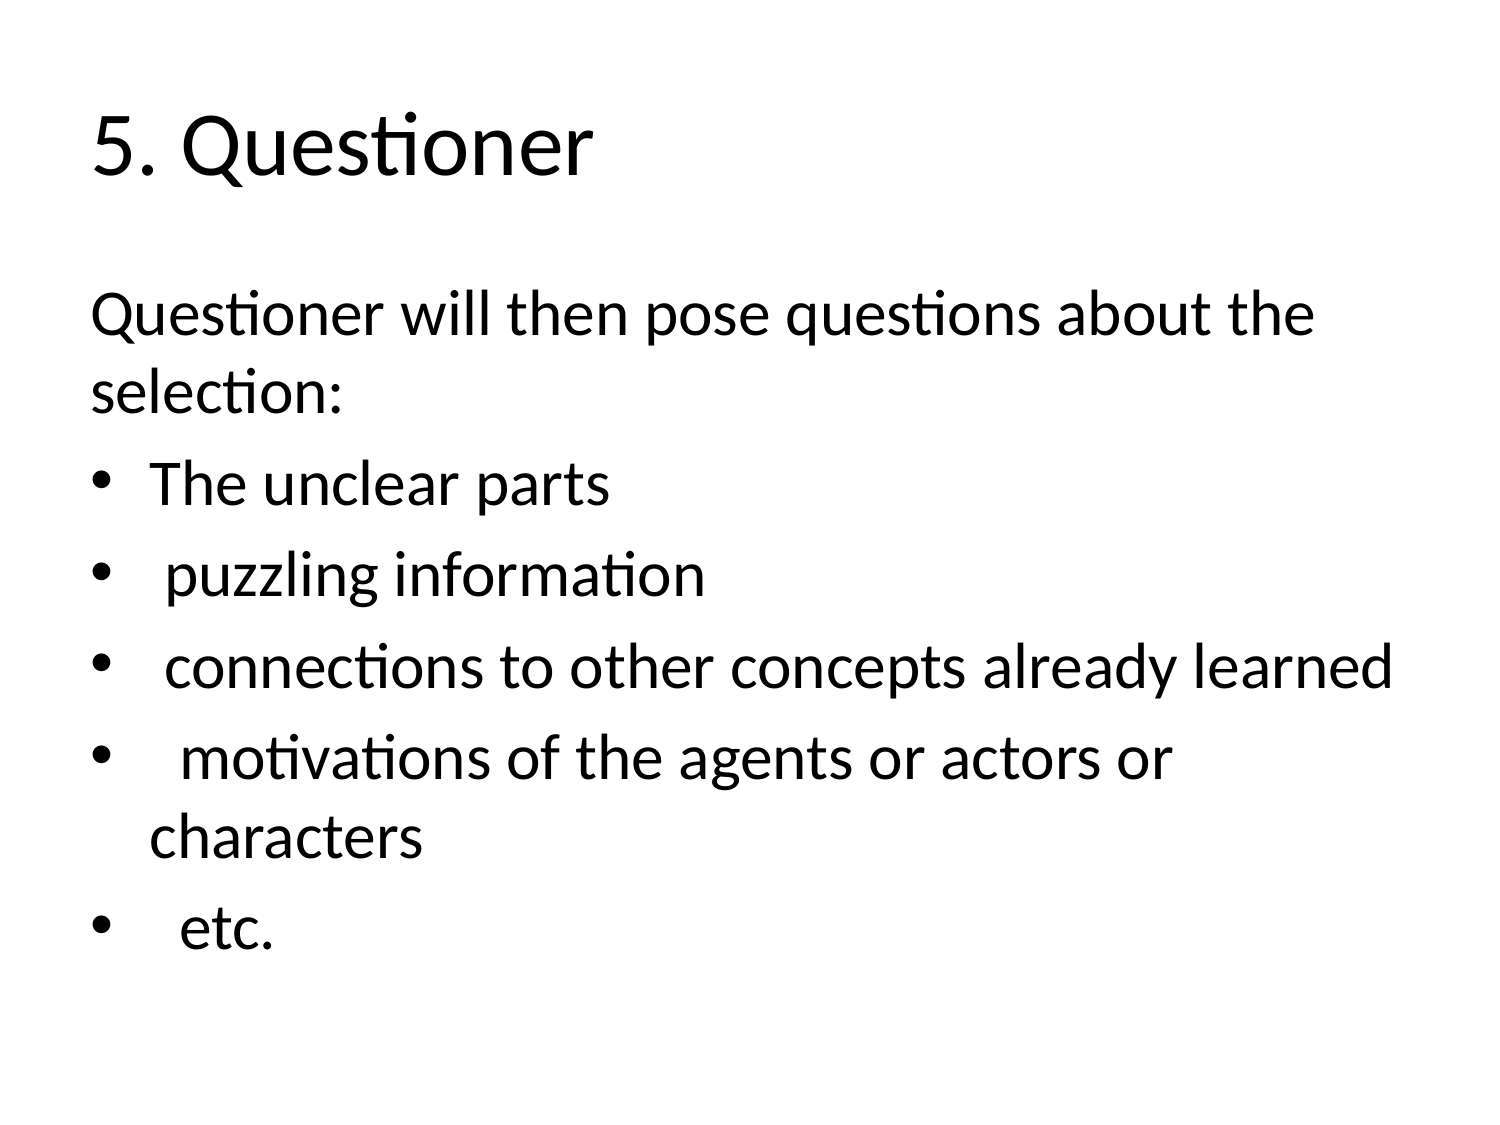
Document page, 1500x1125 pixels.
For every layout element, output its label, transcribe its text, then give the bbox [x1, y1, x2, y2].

title 5. Questioner [75, 45, 1425, 233]
list Questioner will then pose questions about the selection: The unclear parts puzzling information connections to other concepts already learned motivations of the agents or actors or characters etc. [75, 262, 1425, 1005]
